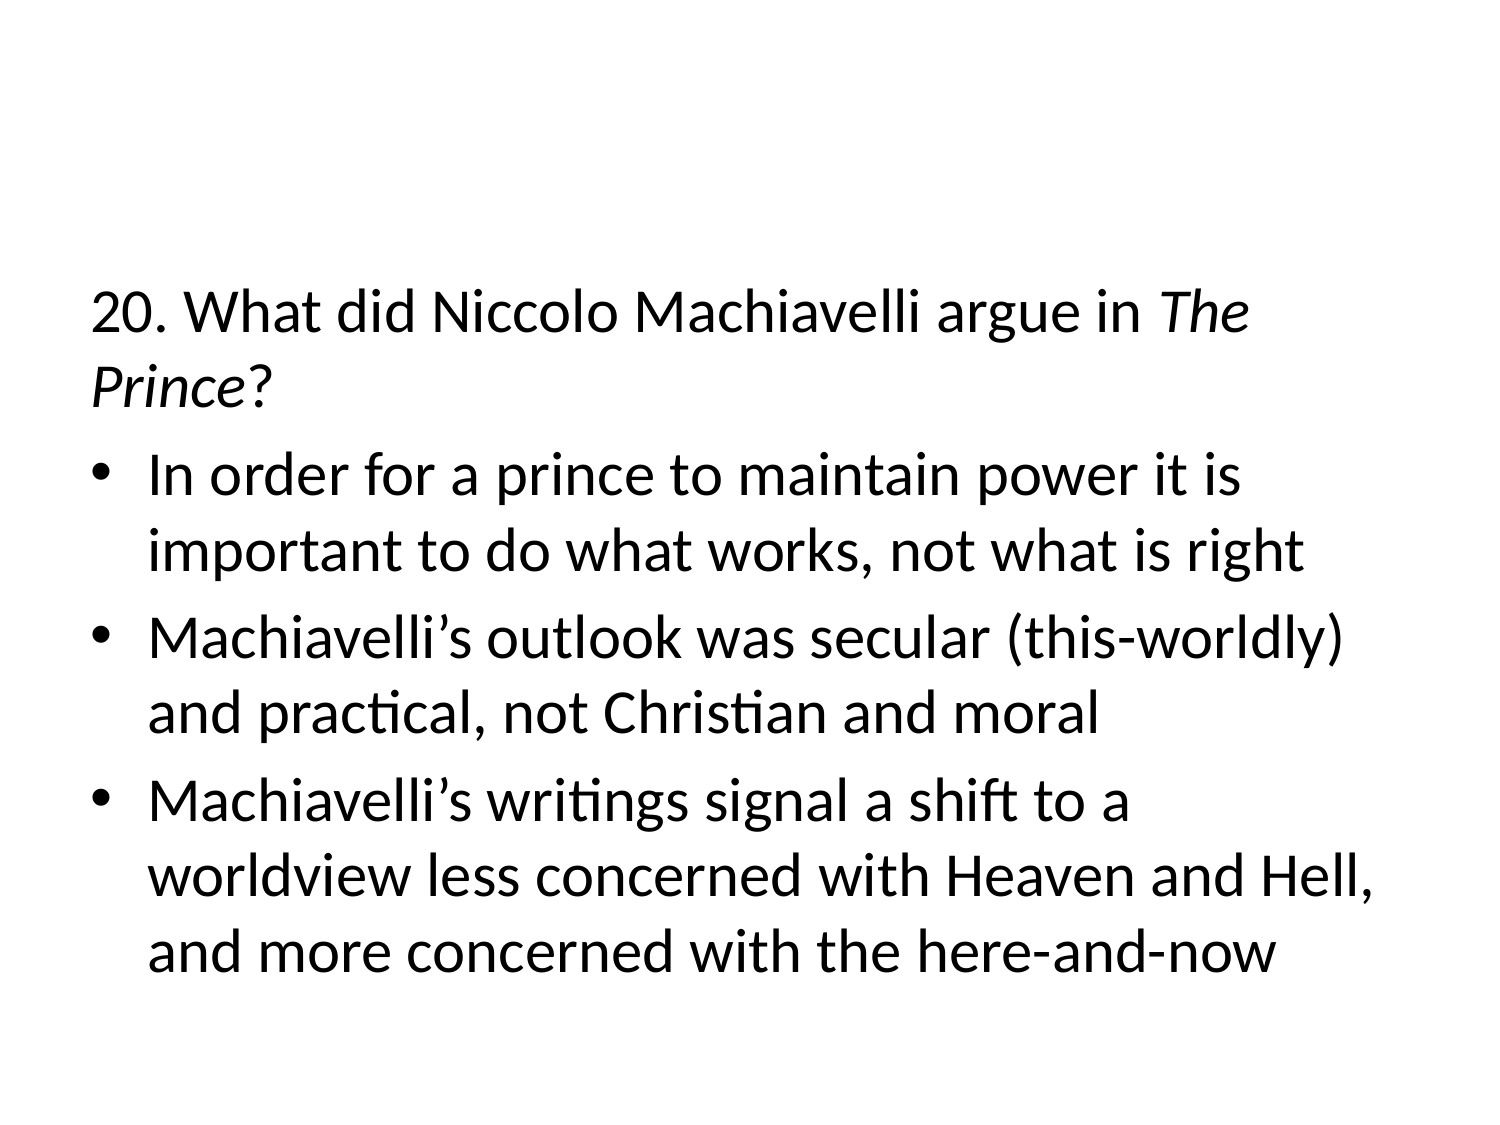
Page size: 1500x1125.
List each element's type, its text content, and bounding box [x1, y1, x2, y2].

list 20. What did Niccolo Machiavelli argue in The Prince? In order for a prince to maintain power it is important to do what works, not what is right Machiavelli’s outlook was secular (this-worldly) and practical, not Christian and moral Machiavelli’s writings signal a shift to a worldview less concerned with Heaven and Hell, and more concerned with the here-and-now [75, 262, 1425, 1005]
